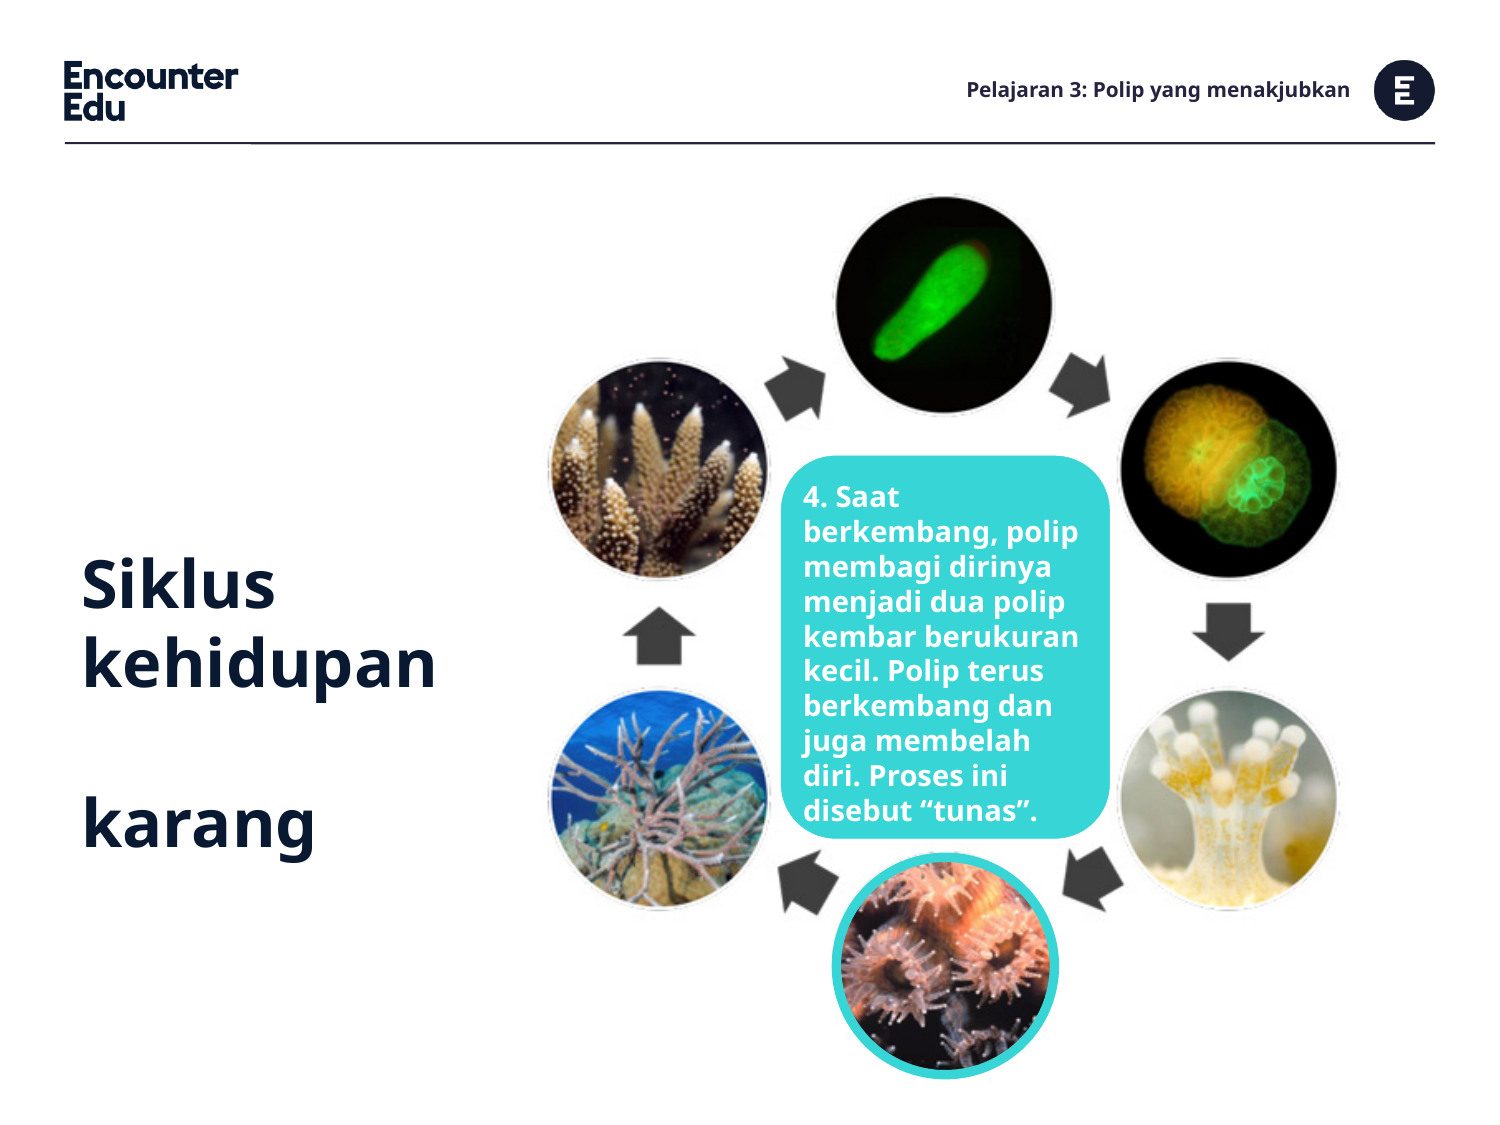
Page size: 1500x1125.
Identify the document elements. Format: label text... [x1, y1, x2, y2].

picture [408, 192, 1477, 1075]
picture [1372, 58, 1436, 122]
picture [60, 59, 243, 122]
text_box Siklus kehidupan karang [73, 533, 408, 869]
title Pelajaran 3: Polip yang menakjubkan [749, 67, 1359, 114]
